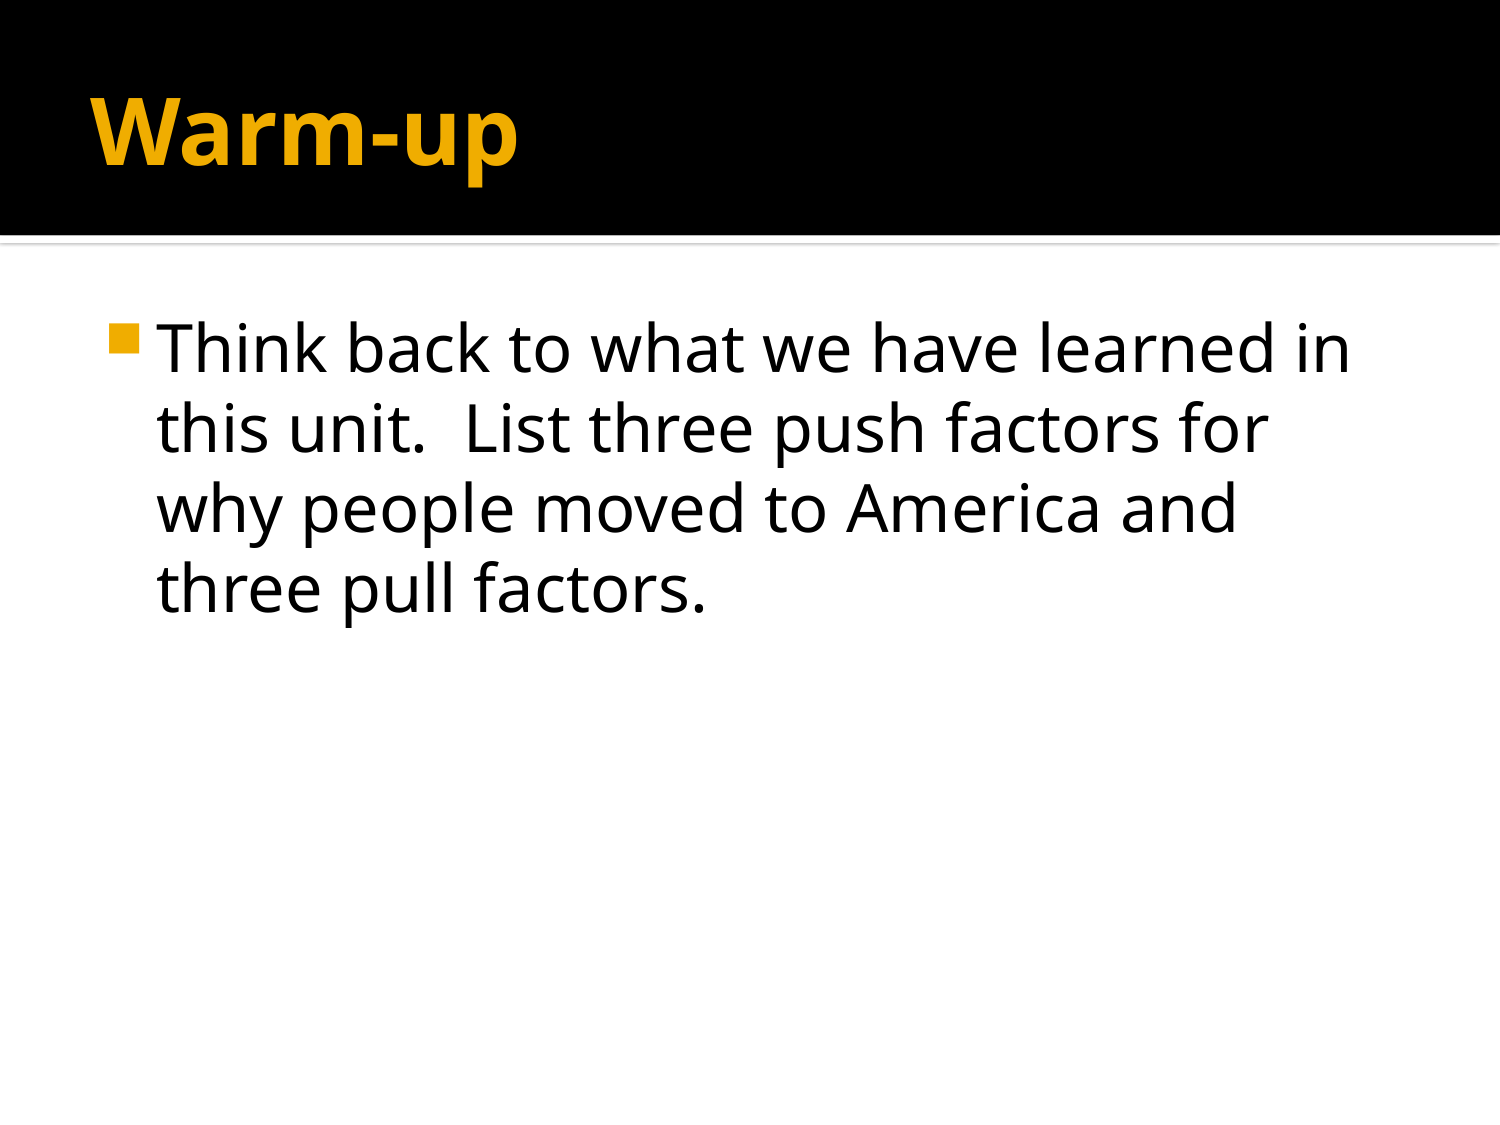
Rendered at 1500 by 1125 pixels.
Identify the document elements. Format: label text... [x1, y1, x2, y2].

list Think back to what we have learned in this unit. List three push factors for why people moved to America and three pull factors. [75, 291, 1425, 1050]
title Warm-up [75, 25, 1425, 231]
